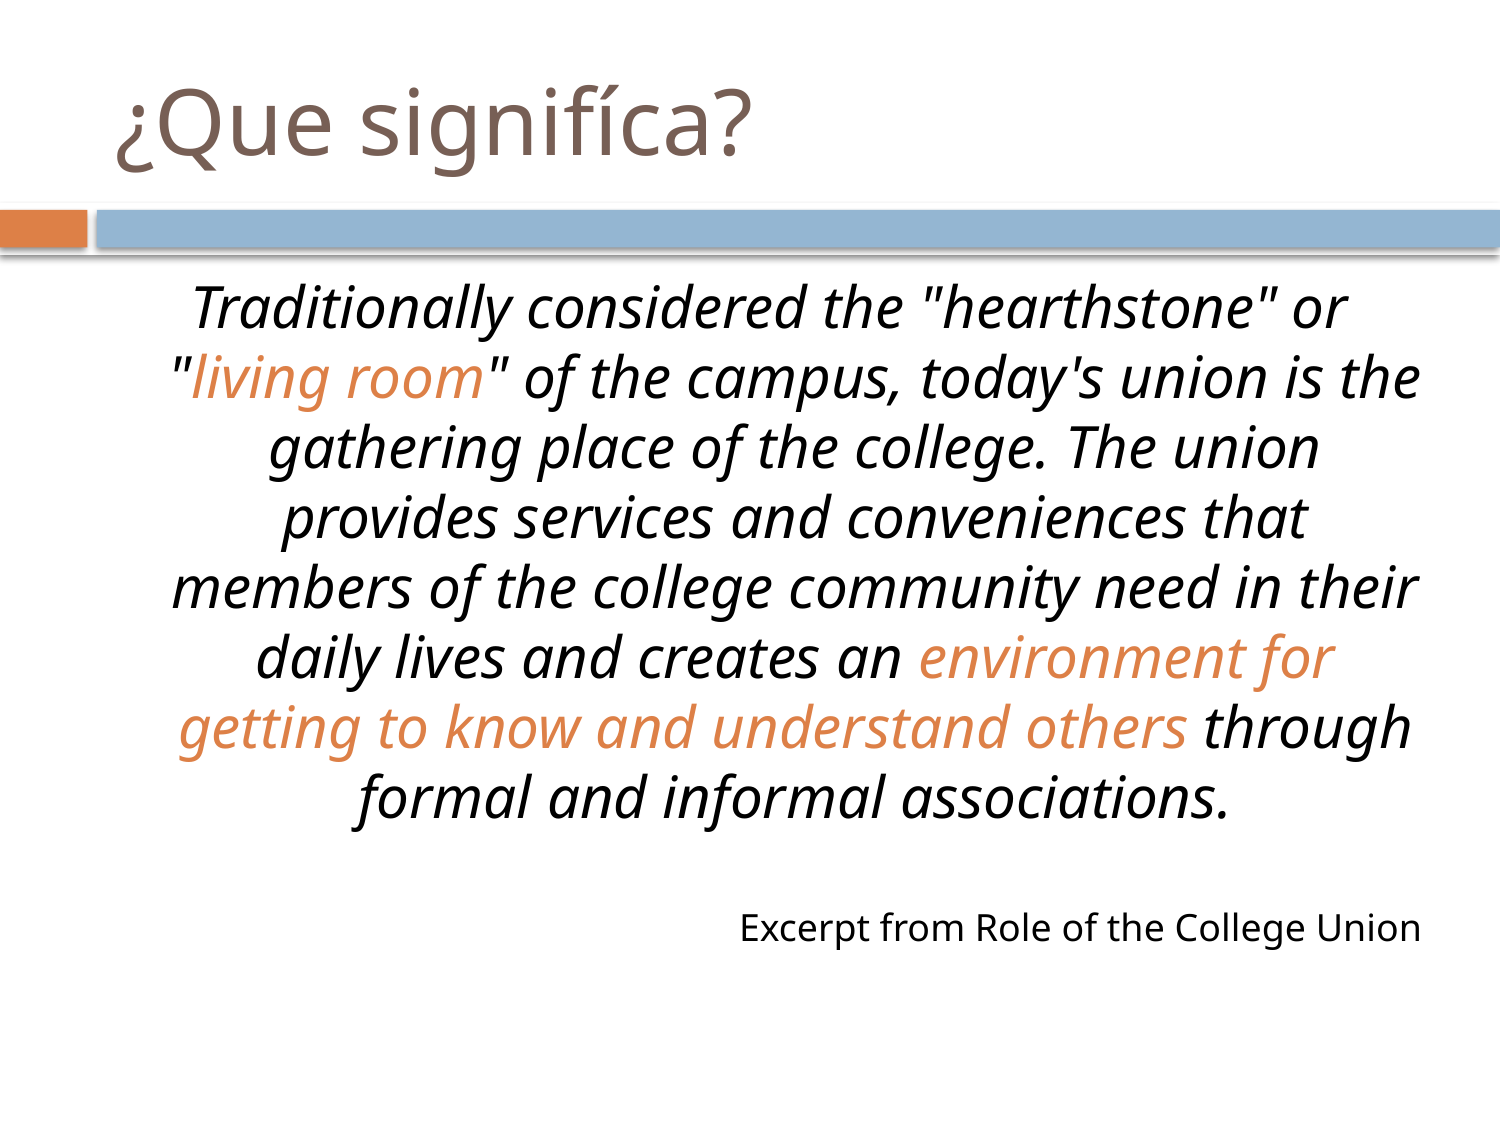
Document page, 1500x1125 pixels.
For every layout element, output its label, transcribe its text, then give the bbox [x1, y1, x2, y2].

list Traditionally considered the "hearthstone" or "living room" of the campus, today's union is the gathering place of the college. The union provides services and conveniences that members of the college community need in their daily lives and creates an environment for getting to know and understand others through formal and informal associations. Excerpt from Role of the College Union [100, 262, 1439, 1001]
title ¿Que signifíca? [100, 37, 1439, 201]
